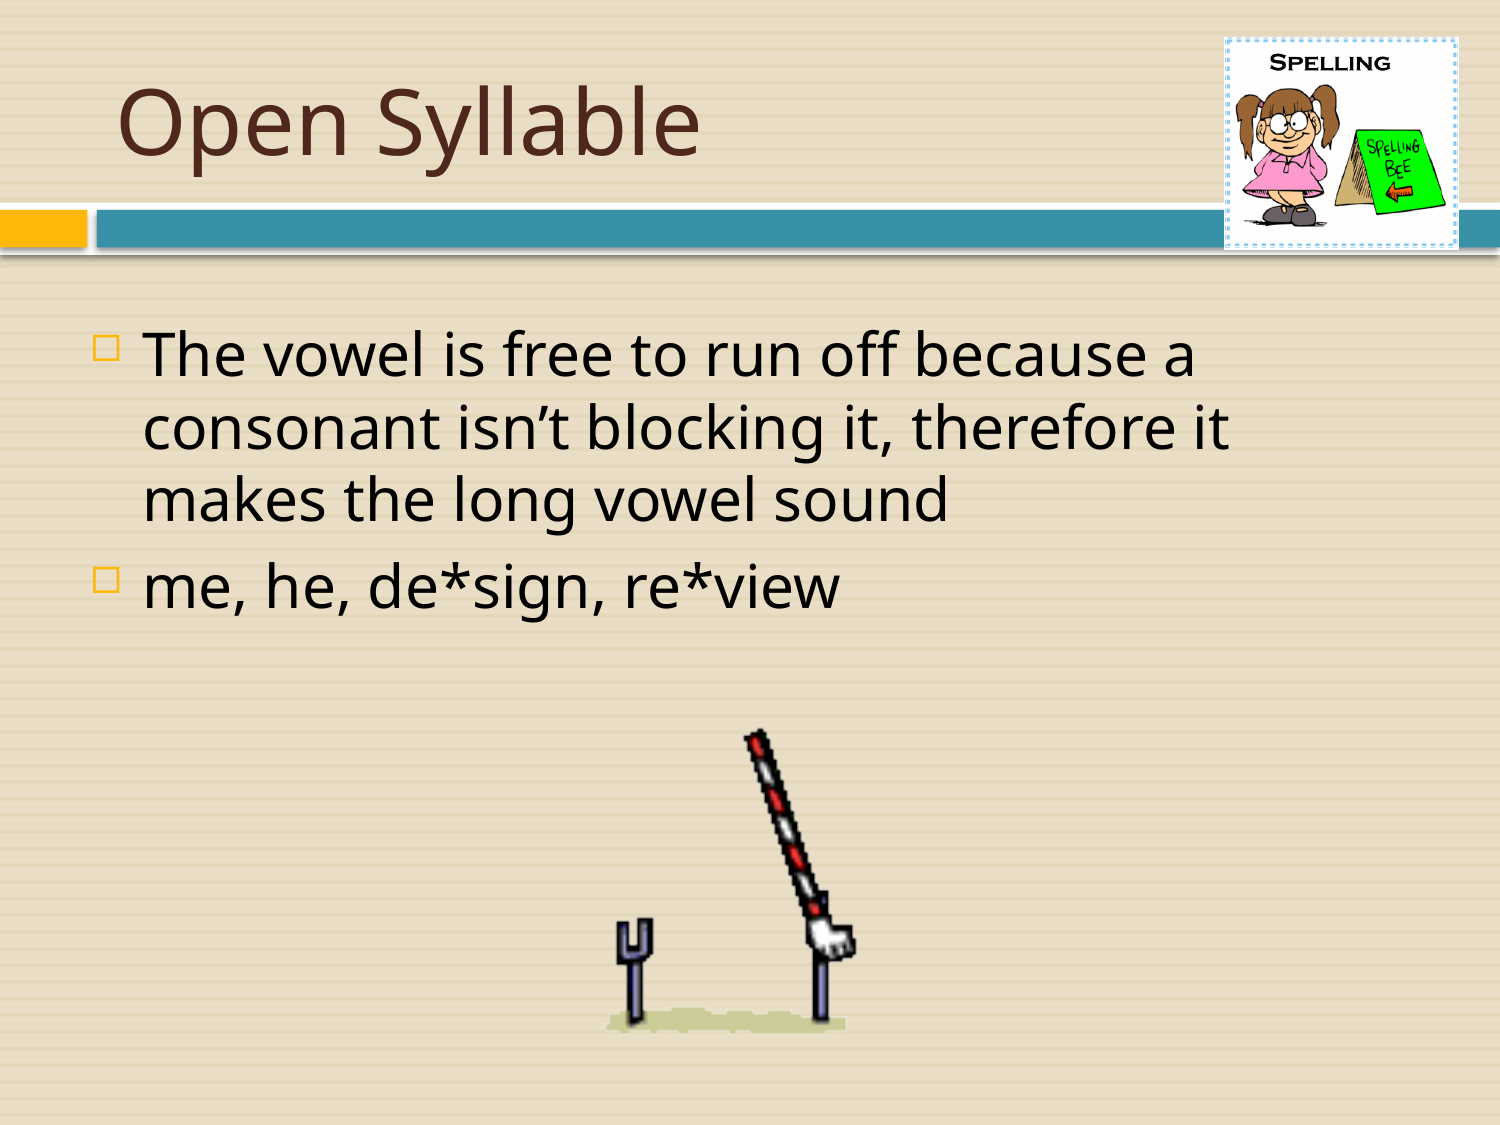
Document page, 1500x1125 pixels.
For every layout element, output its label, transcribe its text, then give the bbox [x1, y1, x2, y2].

list The vowel is free to run off because a consonant isn’t blocking it, therefore it makes the long vowel sound me, he, de*sign, re*view [74, 308, 1426, 738]
picture [1224, 37, 1460, 251]
picture [599, 712, 876, 1040]
title Open Syllable [100, 37, 1223, 201]
